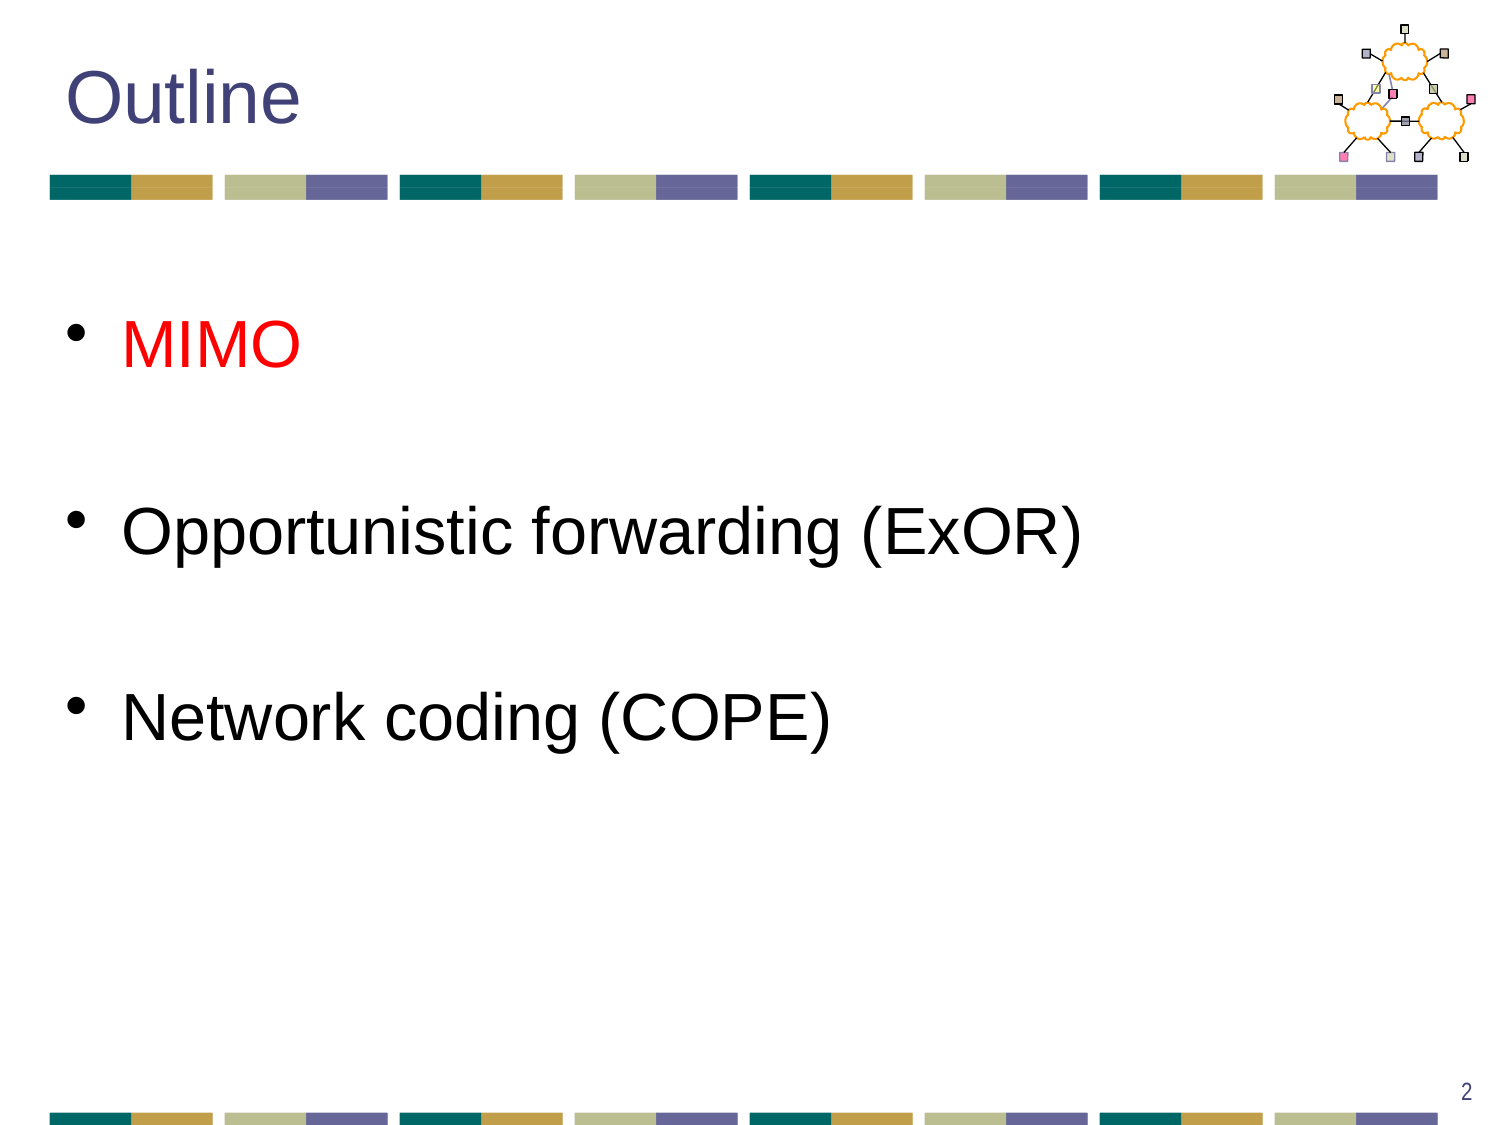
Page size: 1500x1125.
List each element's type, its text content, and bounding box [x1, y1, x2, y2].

slide_number 2 [1174, 1037, 1488, 1113]
title Outline [50, 24, 1438, 163]
list MIMO Opportunistic forwarding (ExOR) Network coding (COPE) [50, 200, 1438, 1000]
